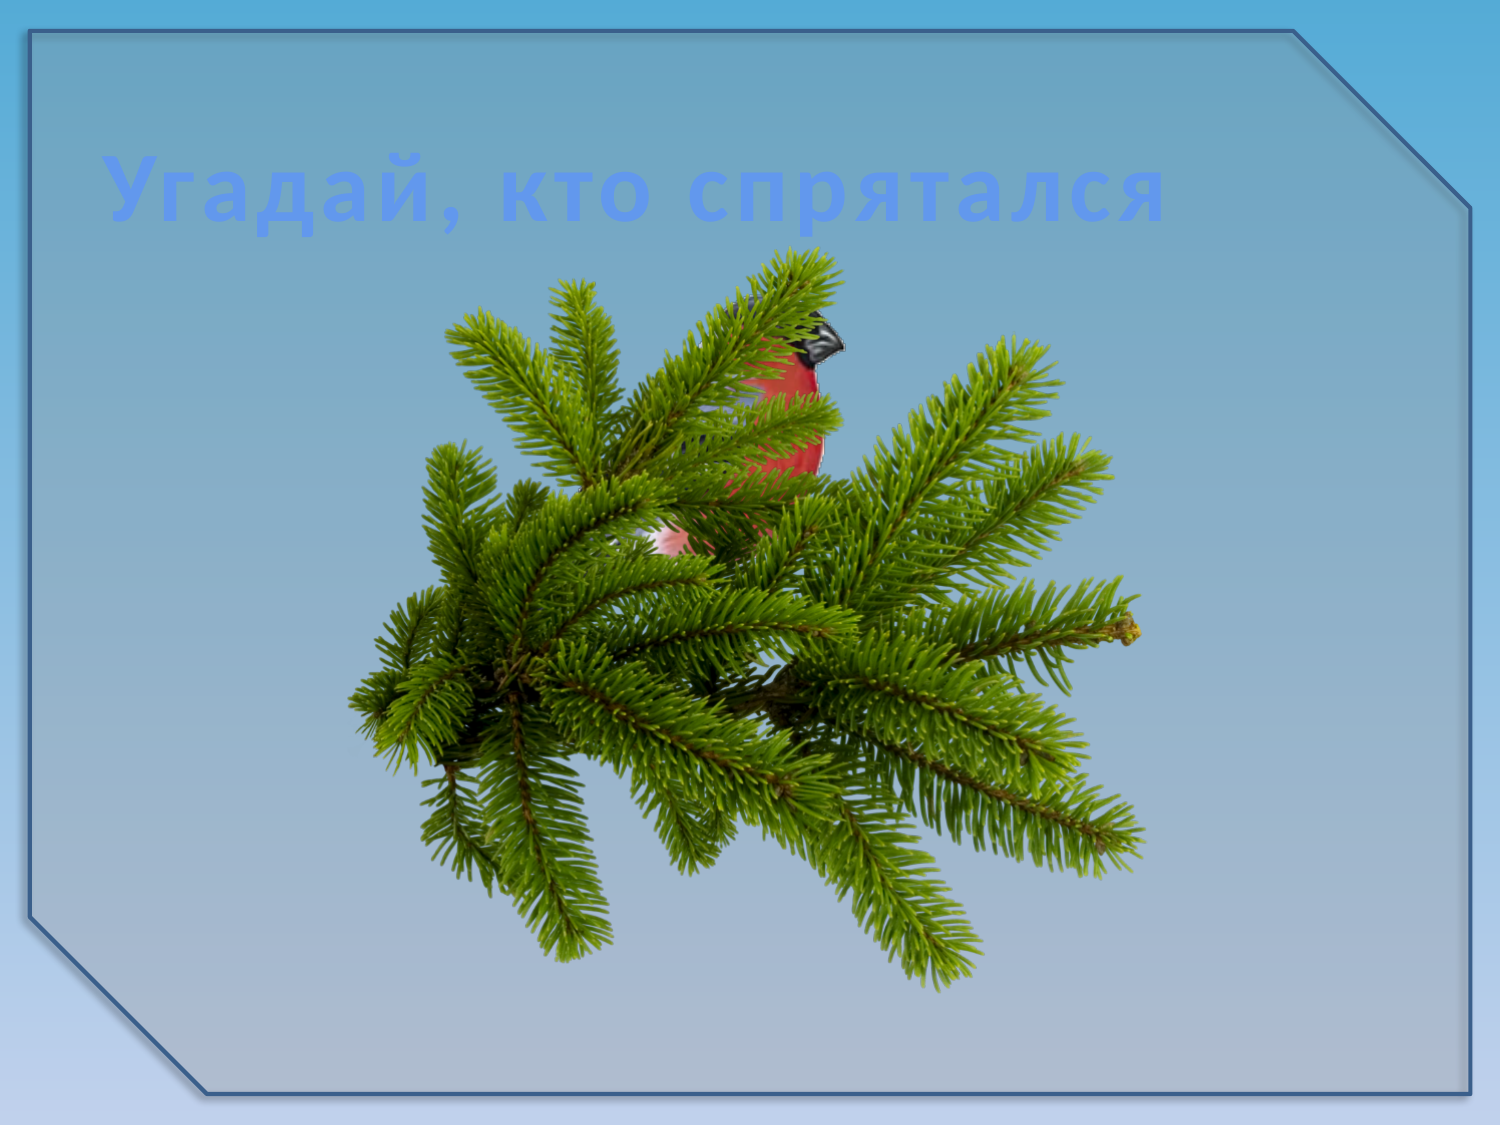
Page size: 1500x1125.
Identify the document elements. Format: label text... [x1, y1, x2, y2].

text_box Угадай, кто спрятался [87, 113, 1185, 249]
picture [332, 245, 1149, 994]
text_box [27, 28, 1473, 1097]
